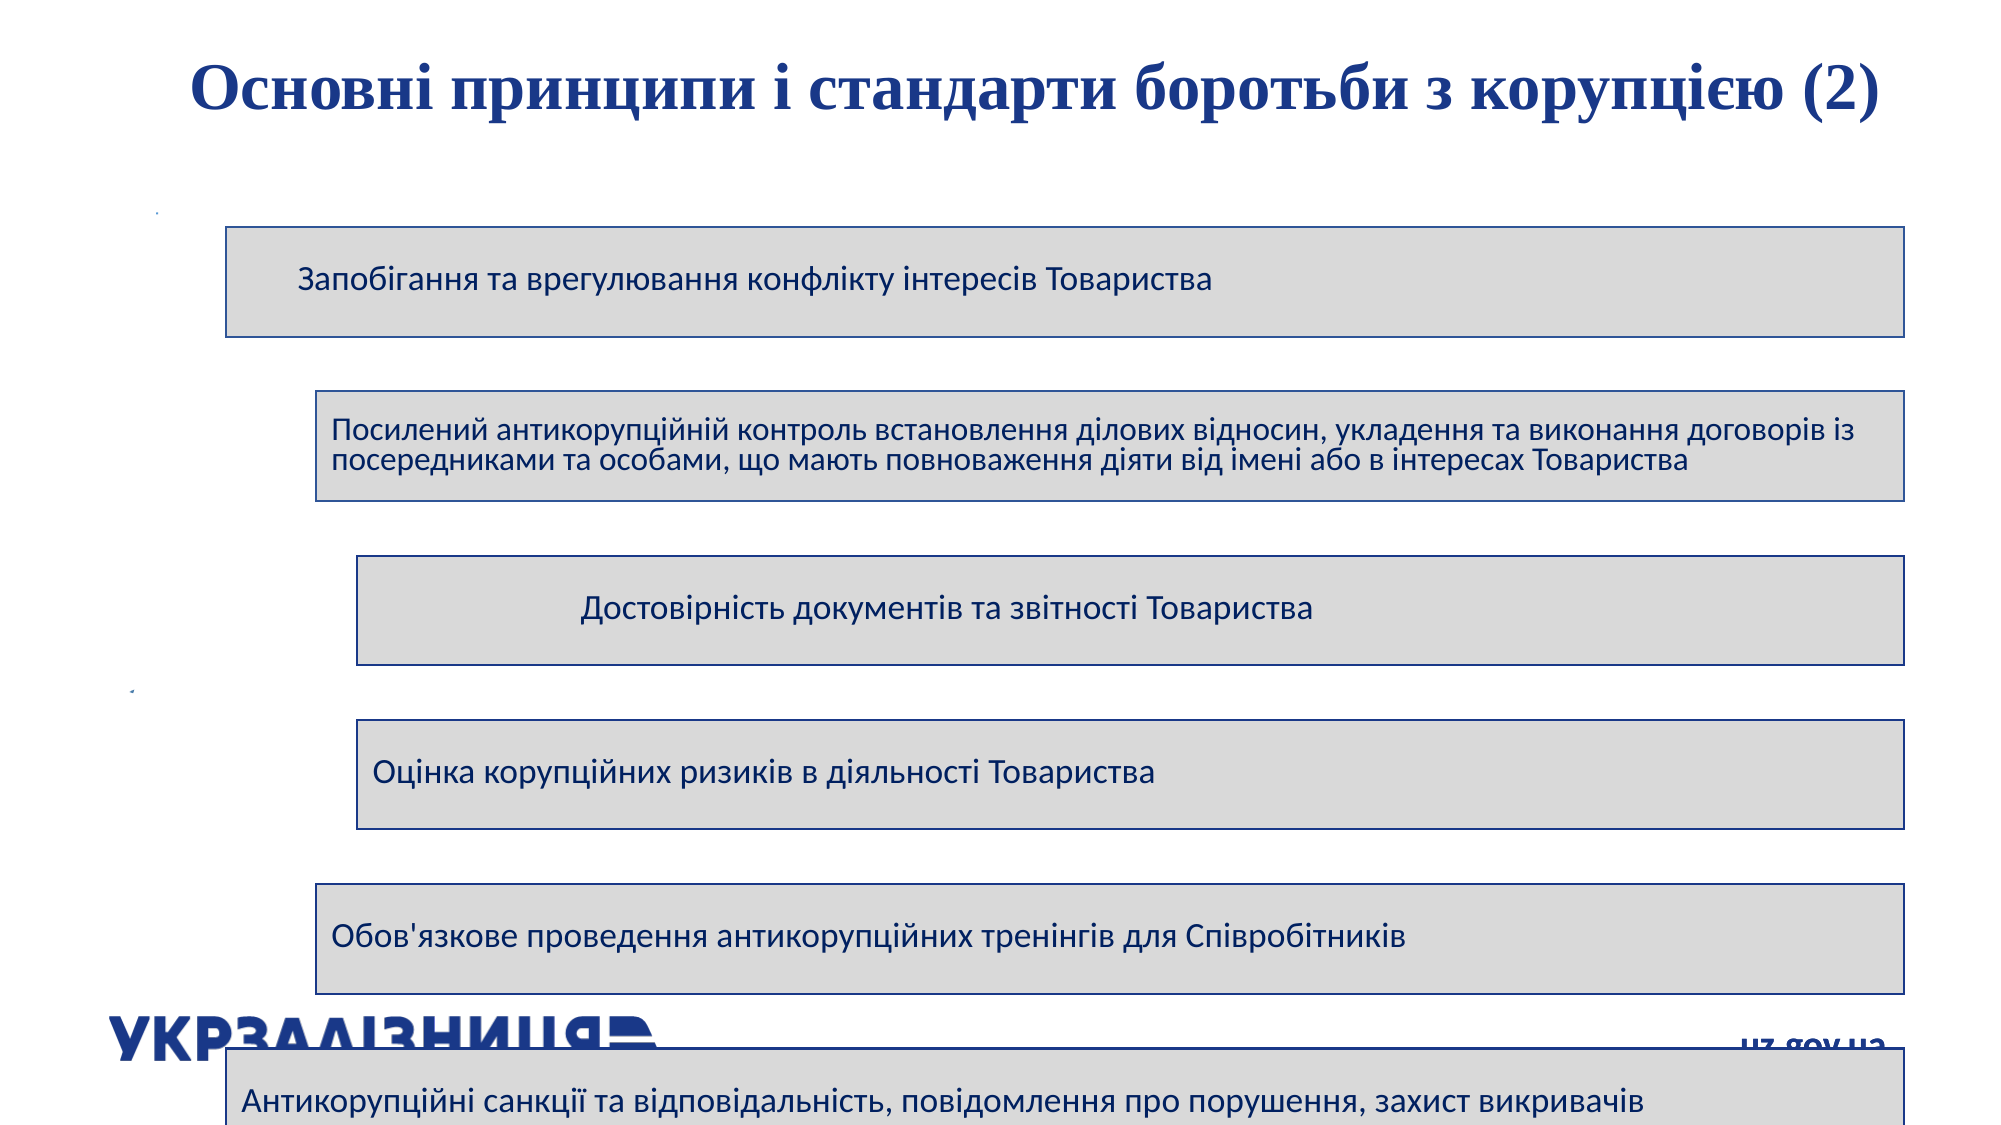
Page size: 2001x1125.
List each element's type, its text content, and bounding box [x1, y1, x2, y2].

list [127, 124, 1904, 1125]
picture [108, 1015, 127, 1071]
title Основні принципи і стандарти боротьби з корупцією (2) [108, 51, 1964, 125]
